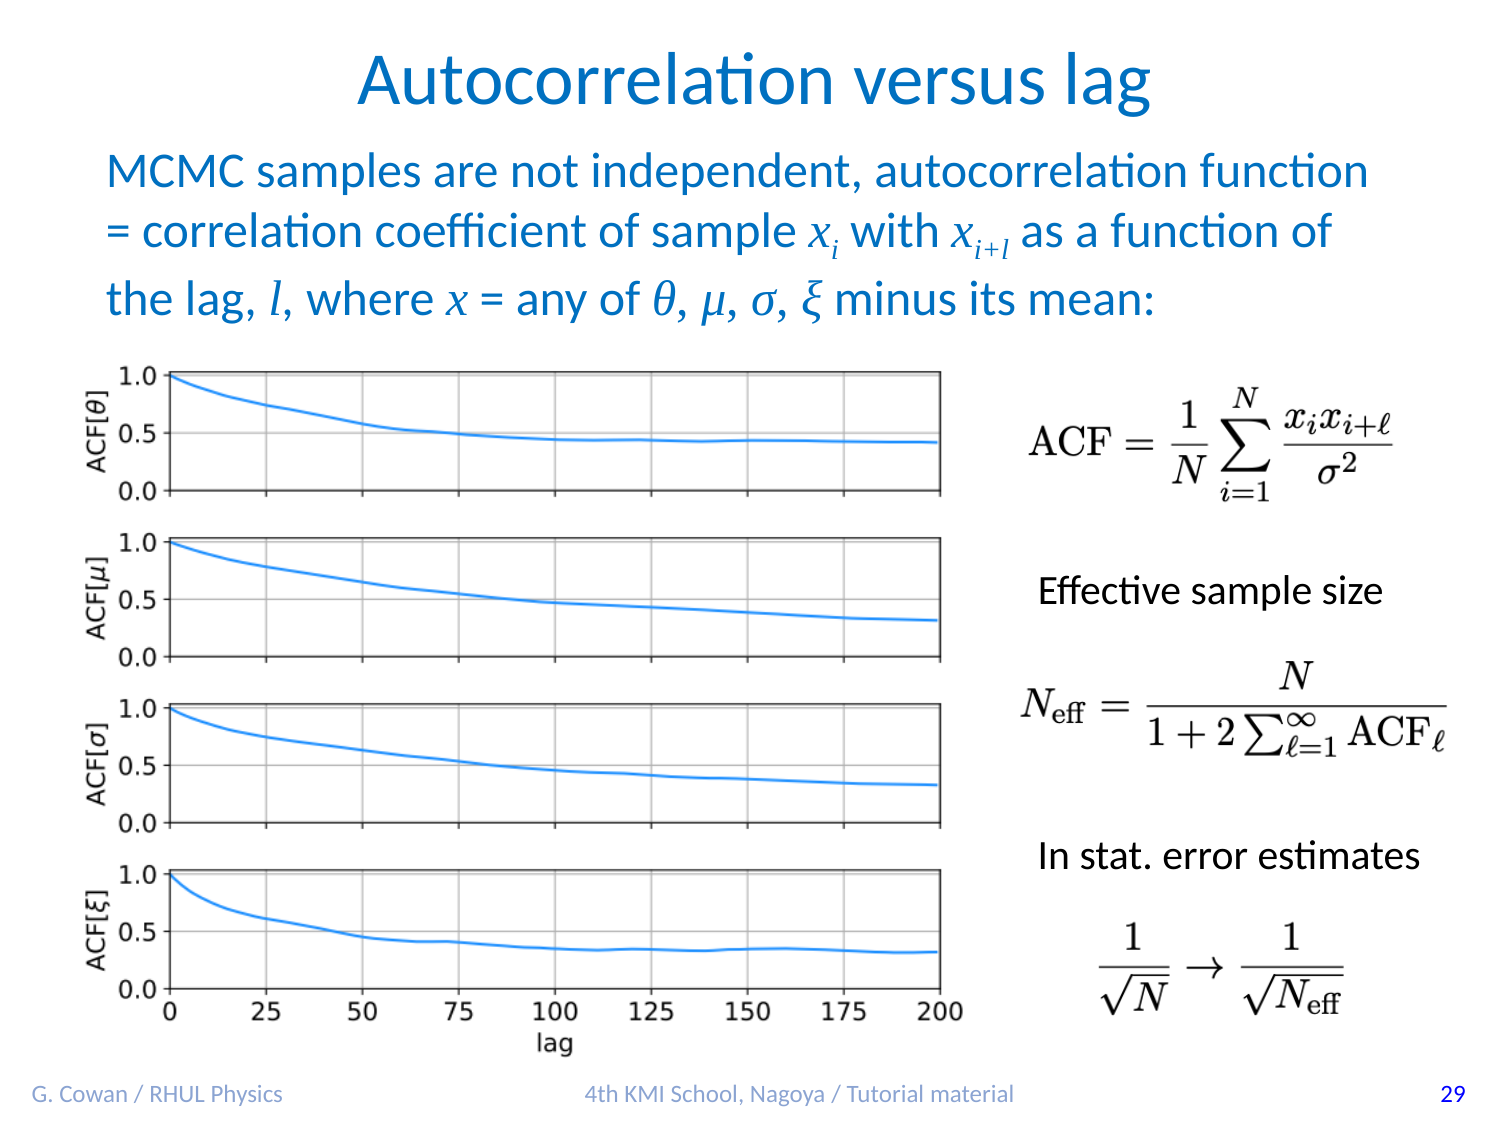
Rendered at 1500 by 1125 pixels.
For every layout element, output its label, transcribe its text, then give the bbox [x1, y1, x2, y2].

picture [1071, 912, 1371, 1037]
slide_number G. Cowan / RHUL Physics [16, 1071, 338, 1123]
footer 4th KMI School, Nagoya / Tutorial material [338, 1062, 1262, 1123]
text_box Effective sample size [1046, 555, 1399, 621]
text_box Autocorrelation versus lag [342, 22, 1168, 127]
text_box MCMC samples are not independent, autocorrelation function = correlation coefficient of sample xi with xi+l as a function of the lag, l, where x = any of θ, μ, σ, ξ minus its mean: [91, 129, 1409, 333]
text_box In stat. error estimates [1046, 820, 1436, 885]
slide_number 29 [1262, 1062, 1481, 1123]
picture [16, 294, 1480, 1064]
